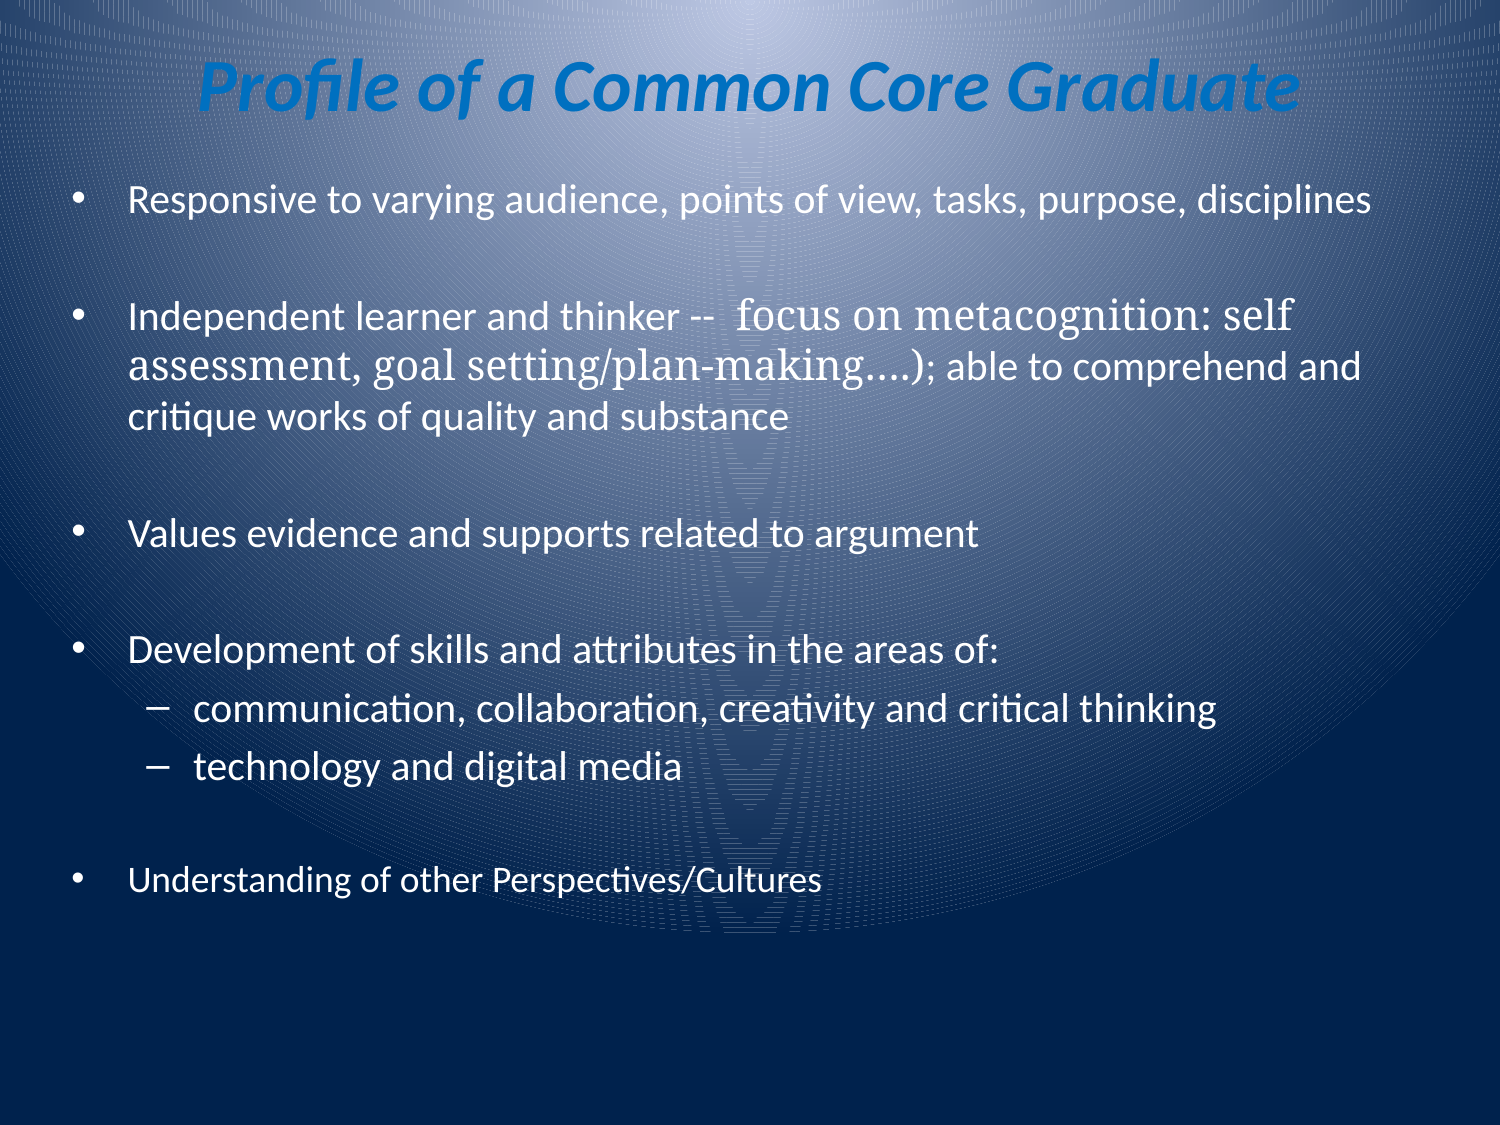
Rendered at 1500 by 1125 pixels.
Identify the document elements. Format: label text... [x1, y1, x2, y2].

list Responsive to varying audience, points of view, tasks, purpose, disciplines Independent learner and thinker -- focus on metacognition: self assessment, goal setting/plan-making….); able to comprehend and critique works of quality and substance Values evidence and supports related to argument Development of skills and attributes in the areas of: communication, collaboration, creativity and critical thinking technology and digital media Understanding of other Perspectives/Cultures [56, 164, 1444, 1100]
title Profile of a Common Core Graduate [112, 0, 1388, 164]
